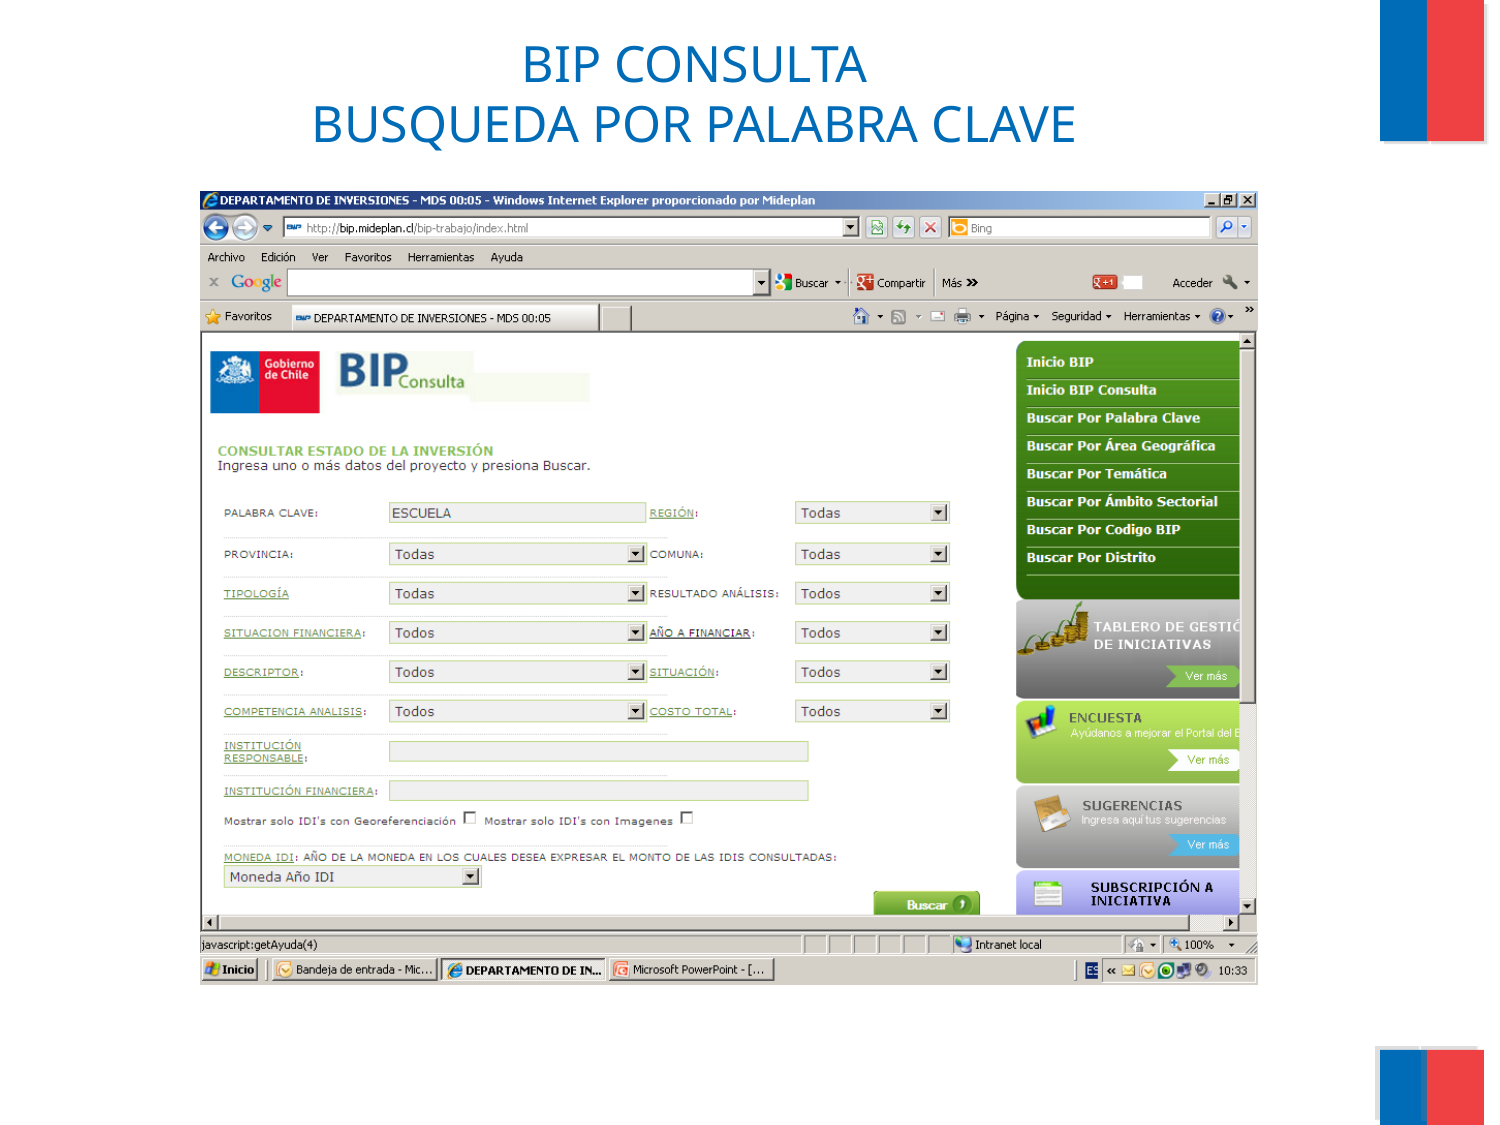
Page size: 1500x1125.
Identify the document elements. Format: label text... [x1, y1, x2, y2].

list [200, 191, 1259, 986]
title BIP CONSULTA BUSQUEDA POR PALABRA CLAVE [24, 24, 1365, 213]
